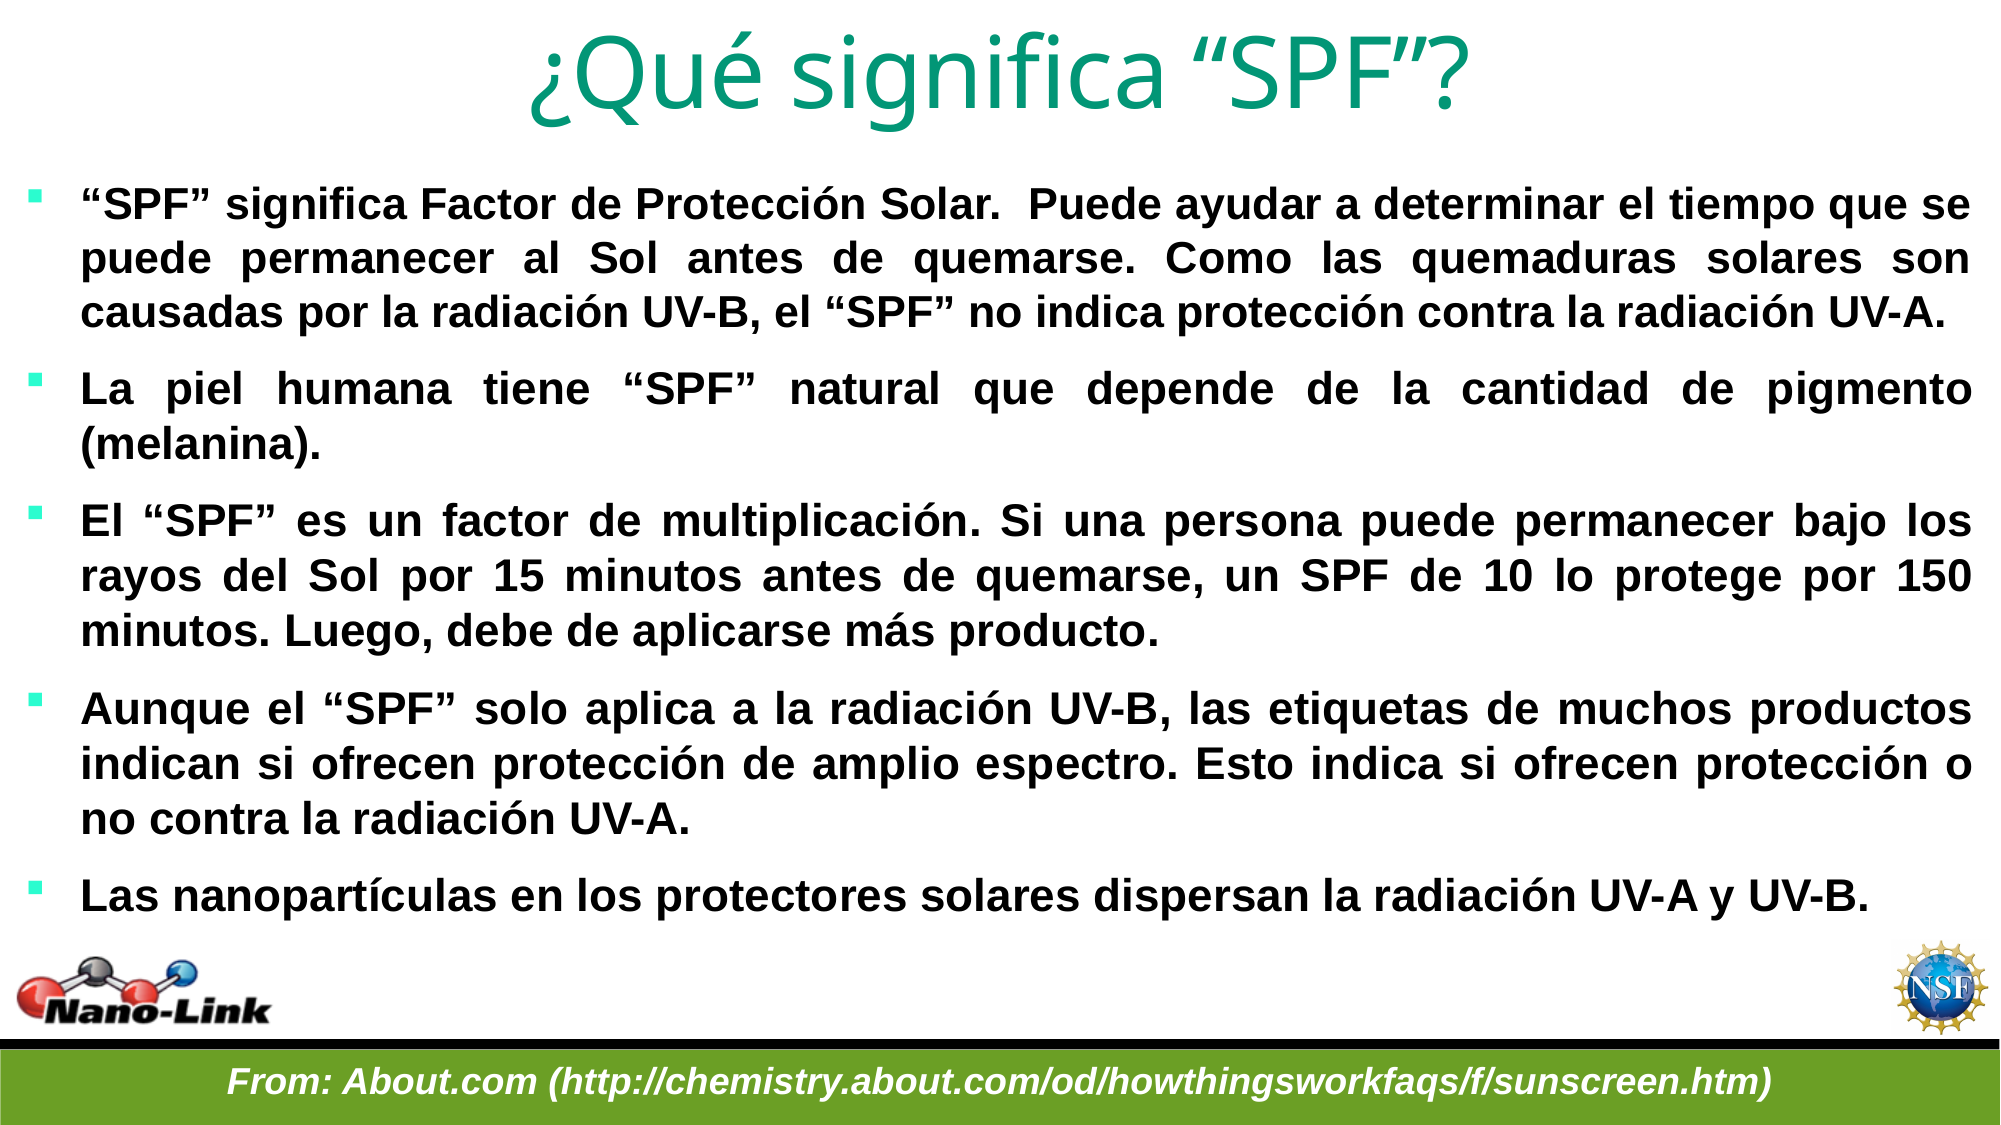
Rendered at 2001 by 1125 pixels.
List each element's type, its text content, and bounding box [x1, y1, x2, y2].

picture [10, 946, 286, 1037]
text_box From: About.com (http://chemistry.about.com/od/howthingsworkfaqs/f/sunscreen.htm) [0, 1049, 2000, 1110]
text_box ¿Qué significa “SPF”? [0, 0, 2000, 138]
picture [1891, 939, 1990, 1037]
list “SPF” significa Factor de Protección Solar. Puede ayudar a determinar el tiempo que se puede permanecer al Sol antes de quemarse. Como las quemaduras solares son causadas por la radiación UV-B, el “SPF” no indica protección contra la radiación UV-A. La piel humana tiene “SPF” natural que depende de la cantidad de pigmento (melanina). El “SPF” es un factor de multiplicación. Si una persona puede permanecer bajo los rayos del Sol por 15 minutos antes de quemarse, un SPF de 10 lo protege por 150 minutos. Luego, debe de aplicarse más producto. Aunque el “SPF” solo aplica a la radiación UV-B, las etiquetas de muchos productos indican si ofrecen protección de amplio espectro. Esto indica si ofrecen protección o no contra la radiación UV-A. Las nanopartículas en los protectores solares dispersan la radiación UV-A y UV-B. [24, 167, 1975, 1013]
